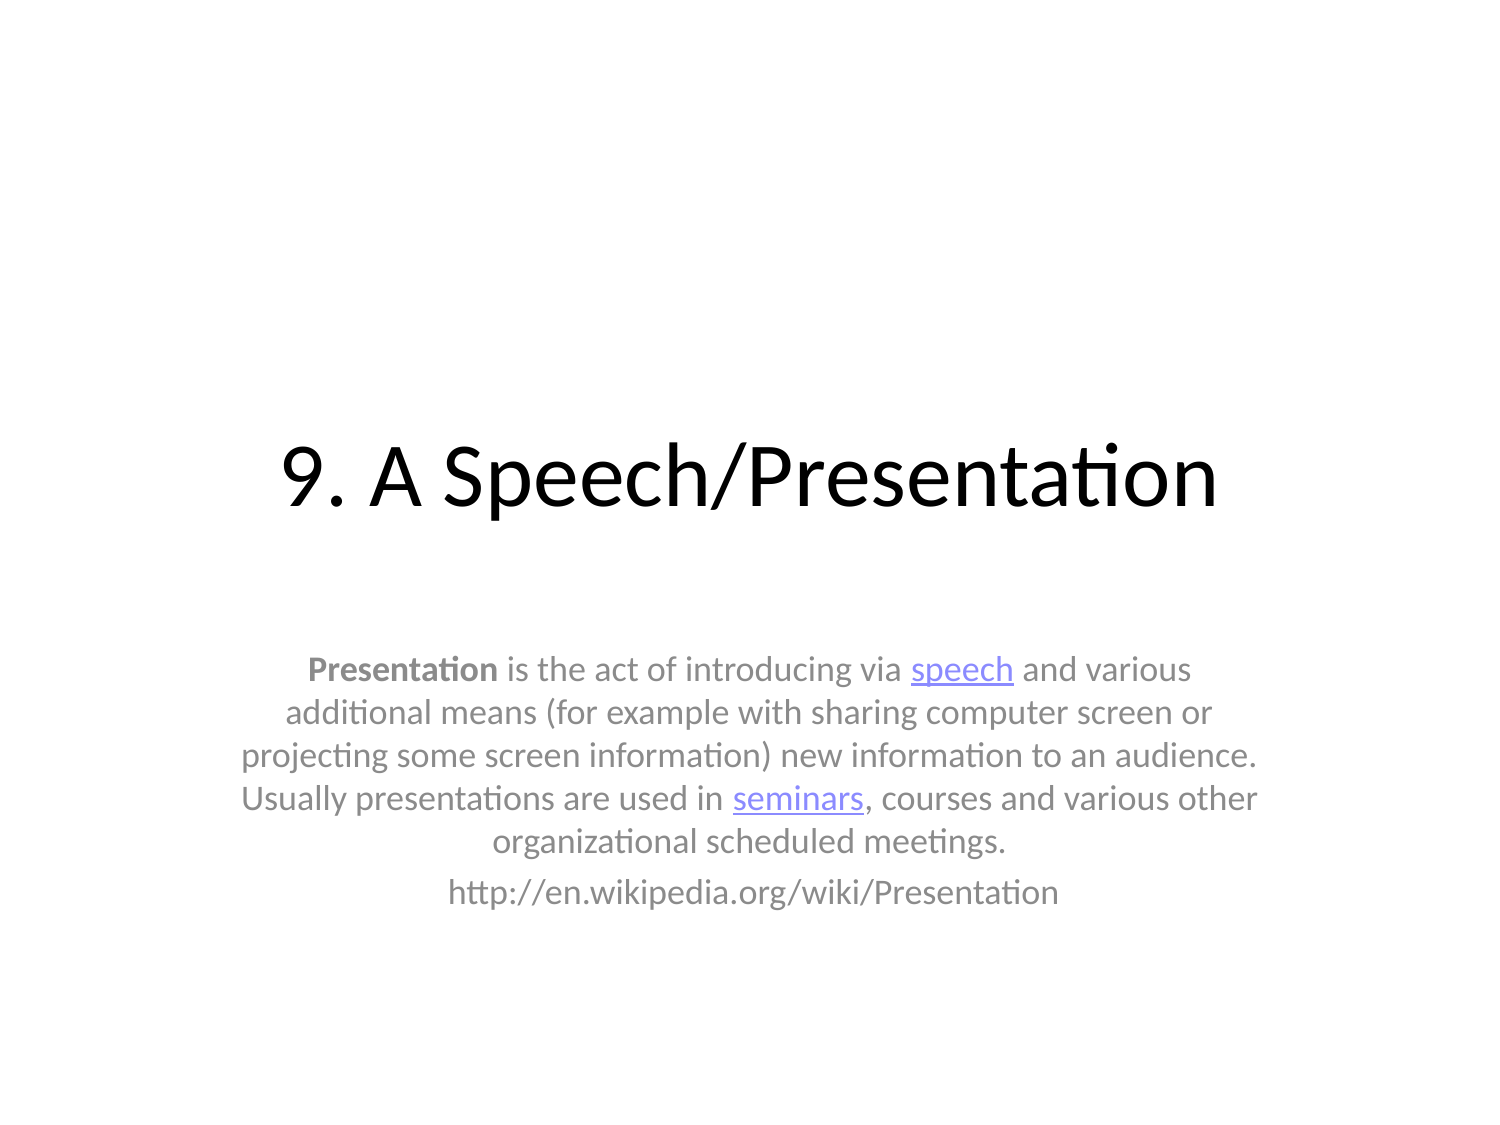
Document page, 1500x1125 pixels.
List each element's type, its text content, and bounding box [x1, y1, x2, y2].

subtitle Presentation is the act of introducing via speech and various additional means (for example with sharing computer screen or projecting some screen information) new information to an audience. Usually presentations are used in seminars, courses and various other organizational scheduled meetings. http://en.wikipedia.org/wiki/Presentation [225, 637, 1275, 925]
title 9. A Speech/Presentation [112, 349, 1388, 591]
